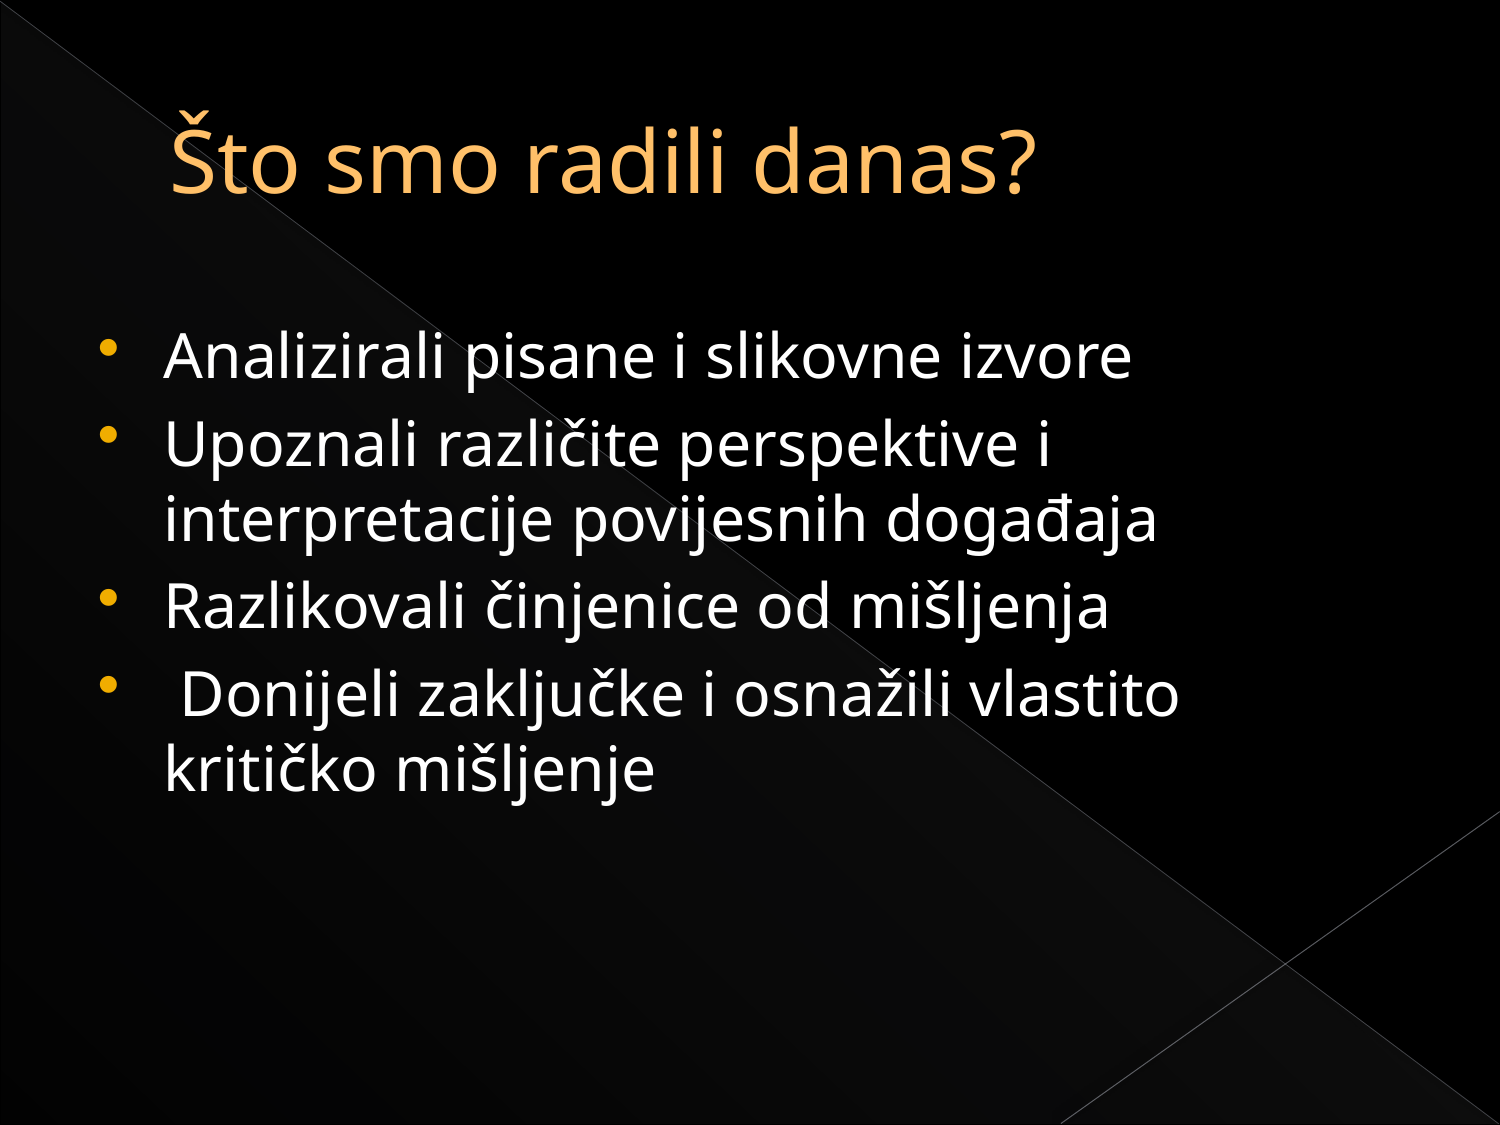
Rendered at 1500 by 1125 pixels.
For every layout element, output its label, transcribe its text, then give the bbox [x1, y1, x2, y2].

list Analizirali pisane i slikovne izvore Upoznali različite perspektive i interpretacije povijesnih događaja Razlikovali činjenice od mišljenja Donijeli zaključke i osnažili vlastito kritičko mišljenje [75, 308, 1425, 1059]
title Što smo radili danas? [75, 43, 1425, 274]
